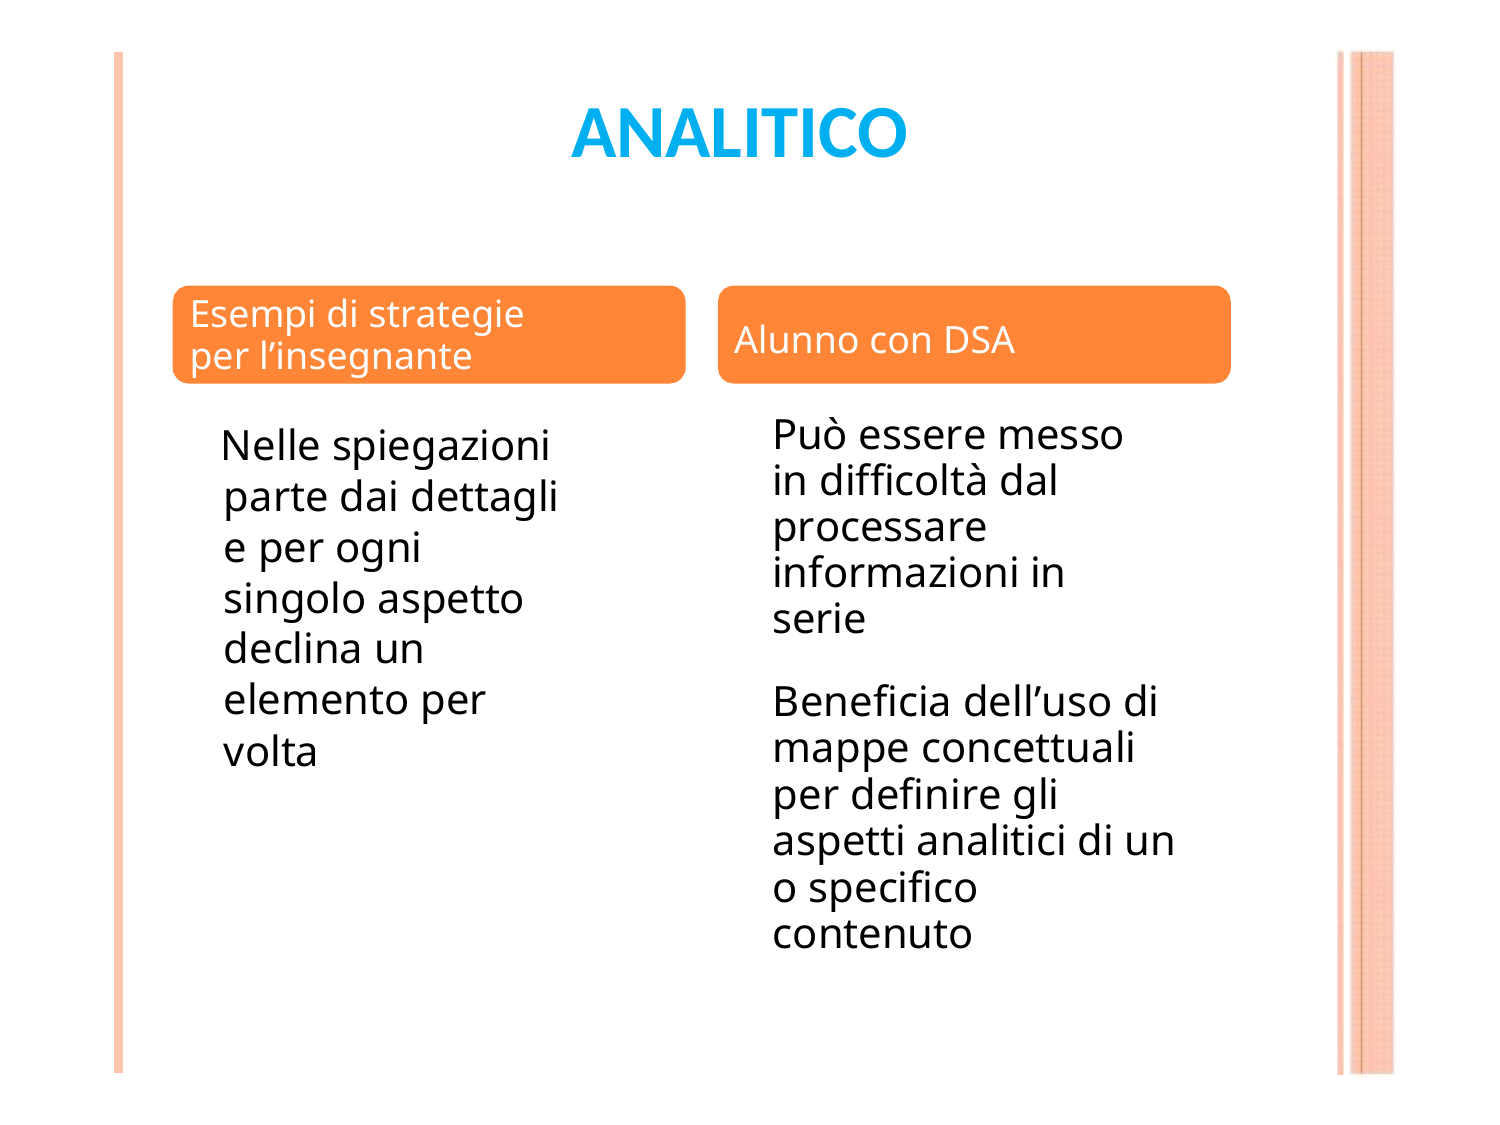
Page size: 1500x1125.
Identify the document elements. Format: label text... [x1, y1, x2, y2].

text_box Esempi di strategie per l’insegnante [187, 293, 553, 377]
text_box Beneficia dell’uso di mappe concettuali per definire gli aspetti analitici di un o specifico contenuto [771, 679, 1178, 959]
text_box Alunno con DSA [732, 316, 1176, 362]
title ANALITICO [64, 0, 1415, 222]
text_box Può essere messo in difficoltà dal processare informazioni in serie [770, 412, 1143, 643]
text_box [172, 285, 686, 384]
text_box [1335, 222, 1345, 1075]
text_box [1349, 222, 1396, 1077]
text_box [717, 285, 1231, 384]
text_box Nelle spiegazioni parte dai dettagli e per ogni singolo aspetto declina un elemento per volta [219, 417, 568, 775]
